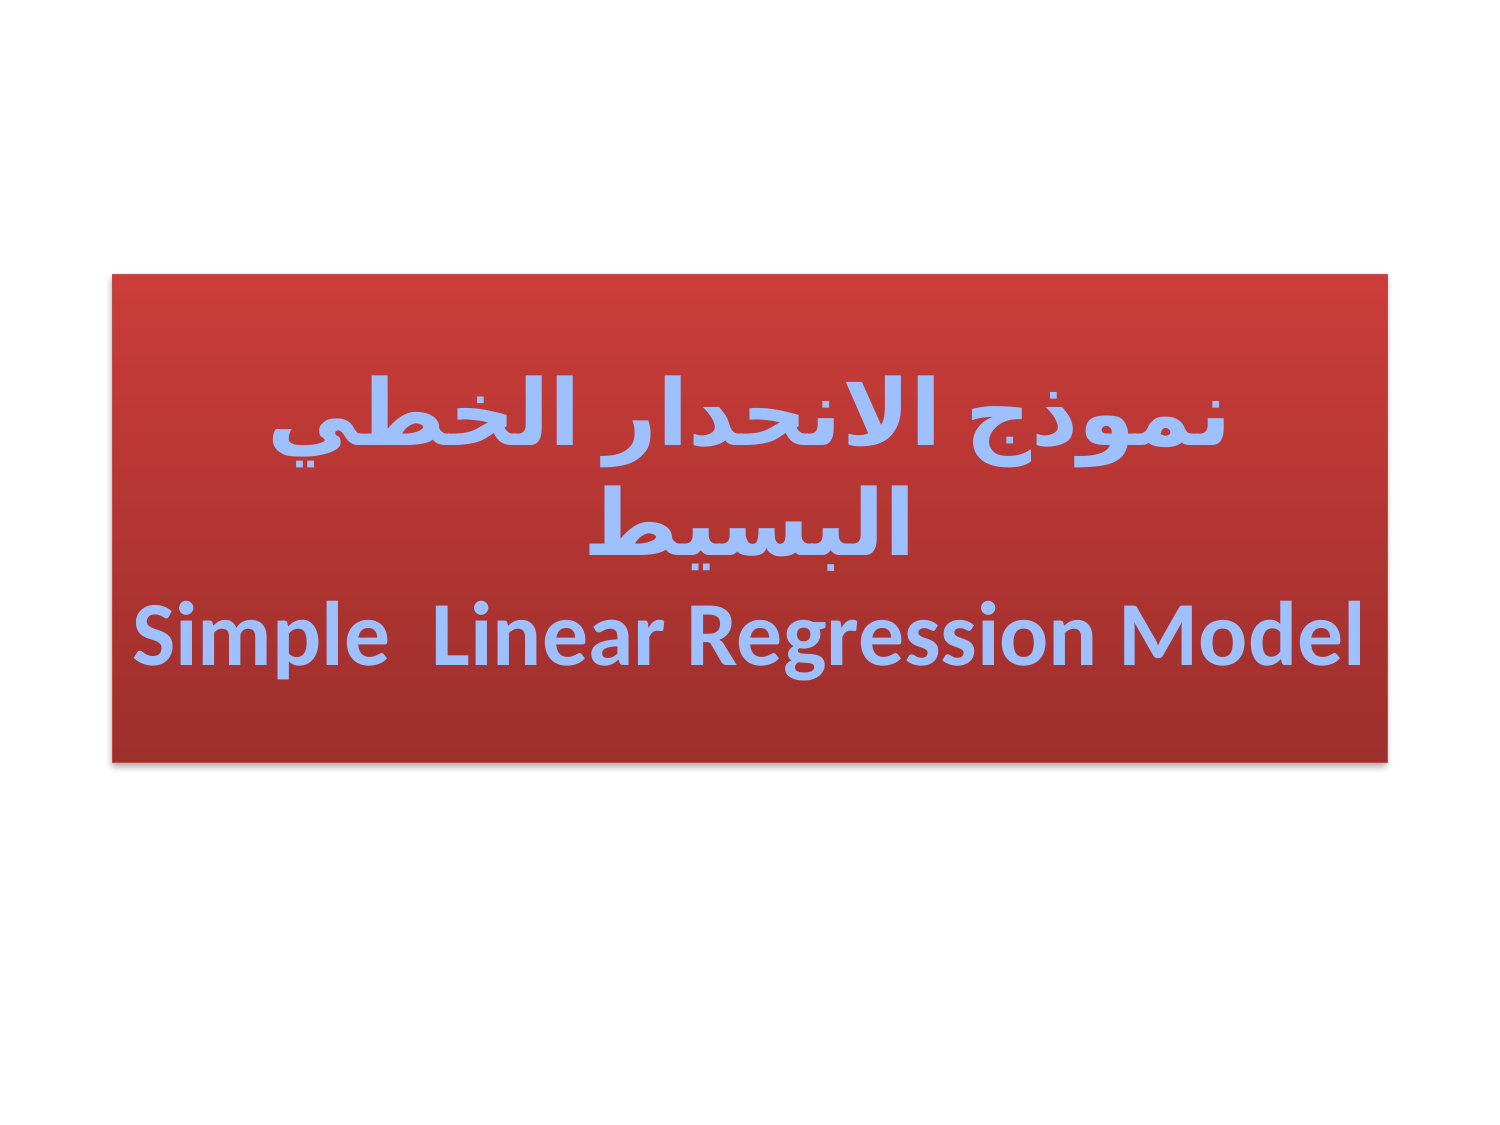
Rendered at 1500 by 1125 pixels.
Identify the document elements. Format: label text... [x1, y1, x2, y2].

title نموذج الانحدار الخطي البسيط Simple Linear Regression Model [112, 274, 1388, 763]
